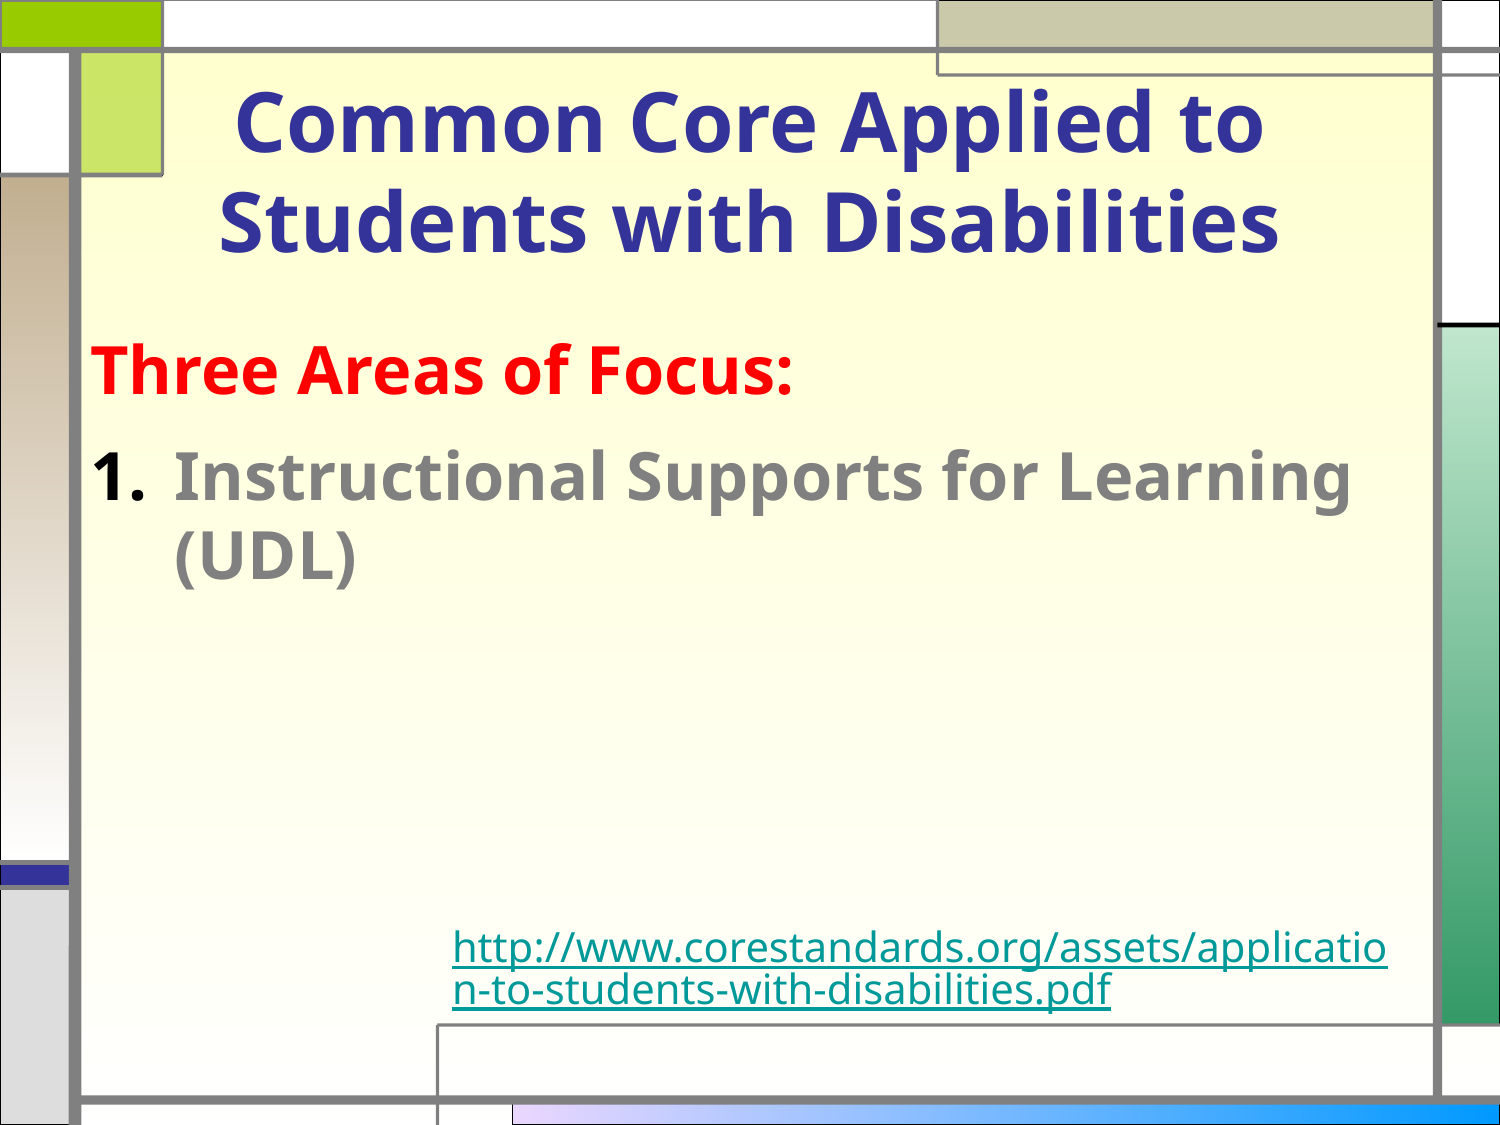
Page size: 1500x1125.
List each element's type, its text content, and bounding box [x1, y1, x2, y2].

list Three Areas of Focus: Instructional Supports for Learning (UDL) [74, 319, 1451, 1063]
title Common Core Applied to Students with Disabilities [112, 74, 1388, 263]
text_box http://www.corestandards.org/assets/application-to-students-with-disabilities.pdf [437, 913, 1425, 1081]
